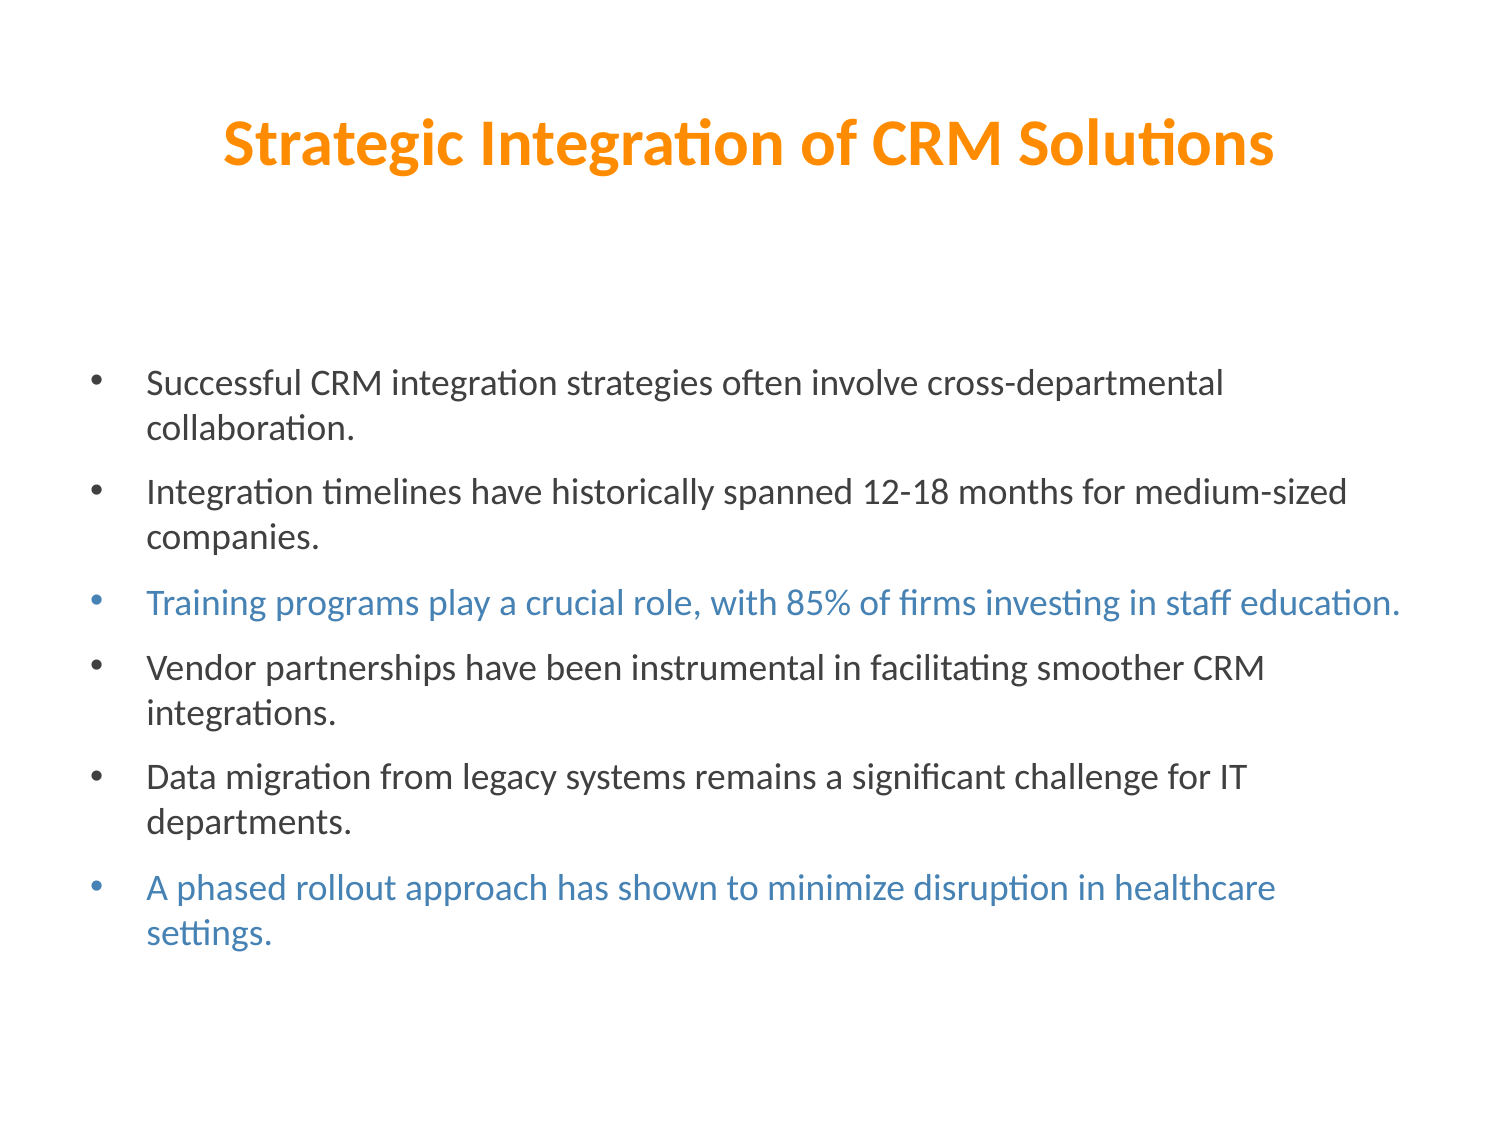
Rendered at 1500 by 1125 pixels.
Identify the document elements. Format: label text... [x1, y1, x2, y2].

title Strategic Integration of CRM Solutions [75, 45, 1425, 233]
list Successful CRM integration strategies often involve cross-departmental collaboration. Integration timelines have historically spanned 12-18 months for medium-sized companies. Training programs play a crucial role, with 85% of firms investing in staff education. Vendor partnerships have been instrumental in facilitating smoother CRM integrations. Data migration from legacy systems remains a significant challenge for IT departments. A phased rollout approach has shown to minimize disruption in healthcare settings. [75, 262, 1425, 1005]
